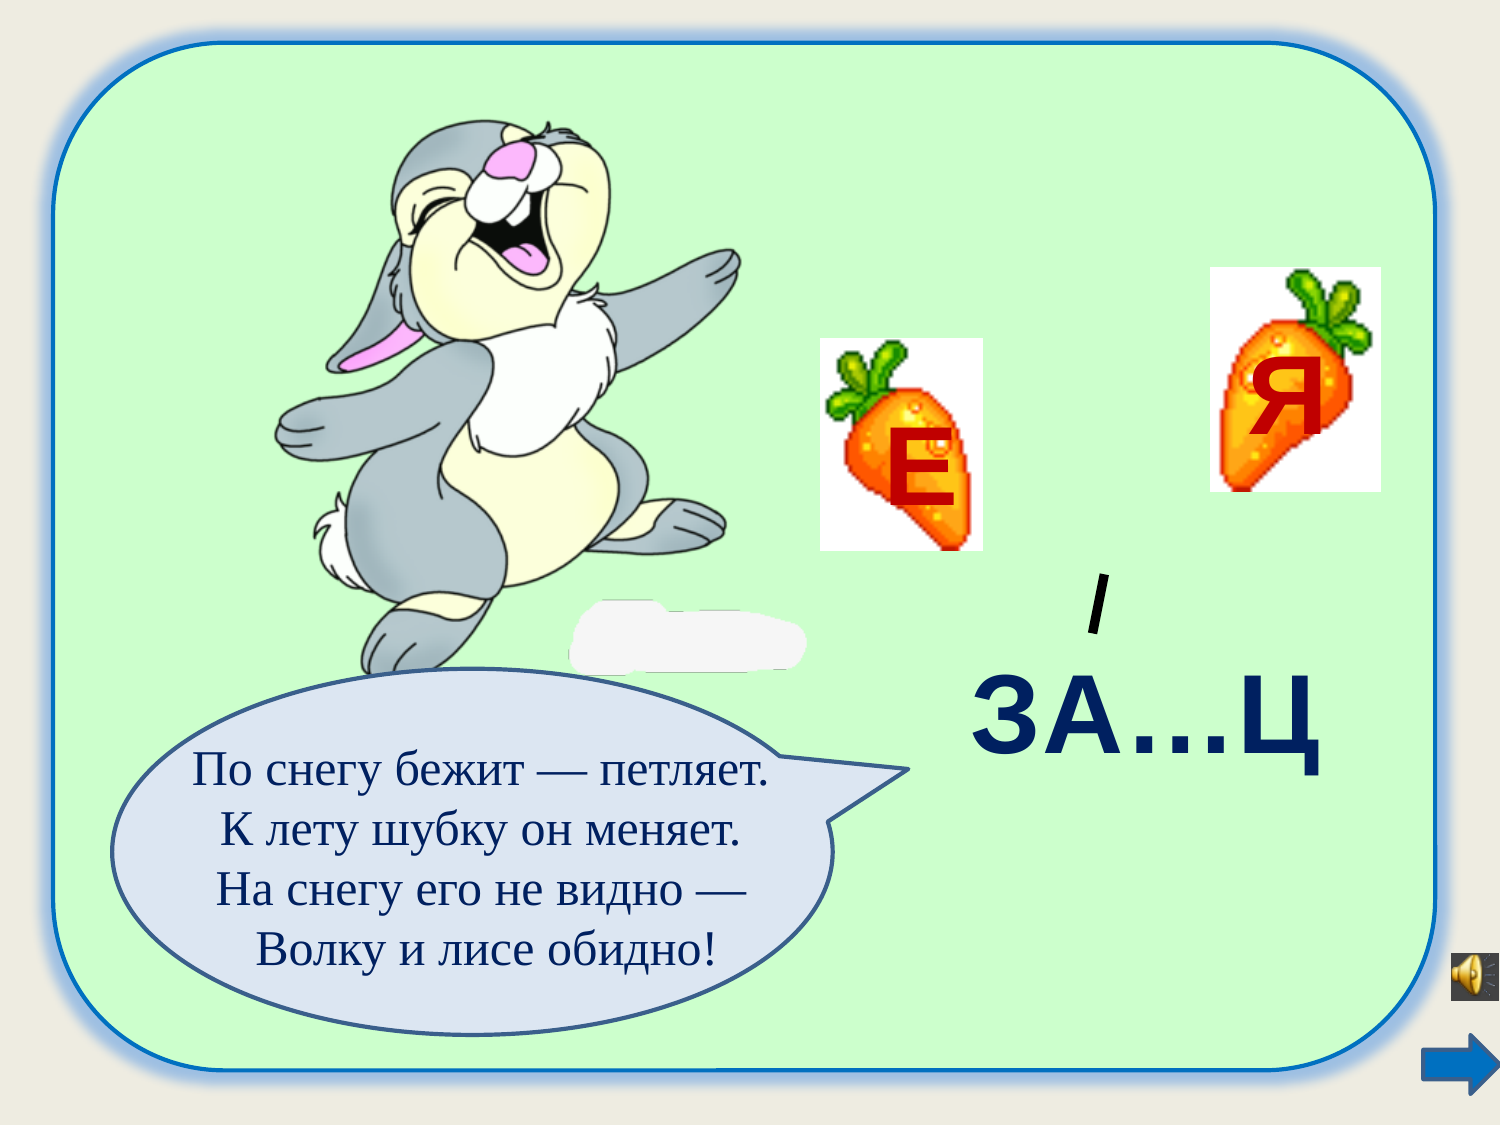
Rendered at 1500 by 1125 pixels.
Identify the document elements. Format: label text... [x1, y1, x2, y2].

text_box [50, 40, 1438, 1073]
picture [1449, 952, 1500, 1003]
text_box [863, 762, 898, 802]
picture [253, 113, 983, 693]
picture [1210, 266, 1382, 492]
text_box [1421, 1033, 1500, 1096]
text_box [204, 701, 741, 727]
text_box По снегу бежит — петляет. К лету шубку он меняет. На снегу его не видно — Волку и лисе обидно! [112, 727, 863, 983]
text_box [903, 574, 1389, 786]
text_box [216, 983, 729, 1038]
